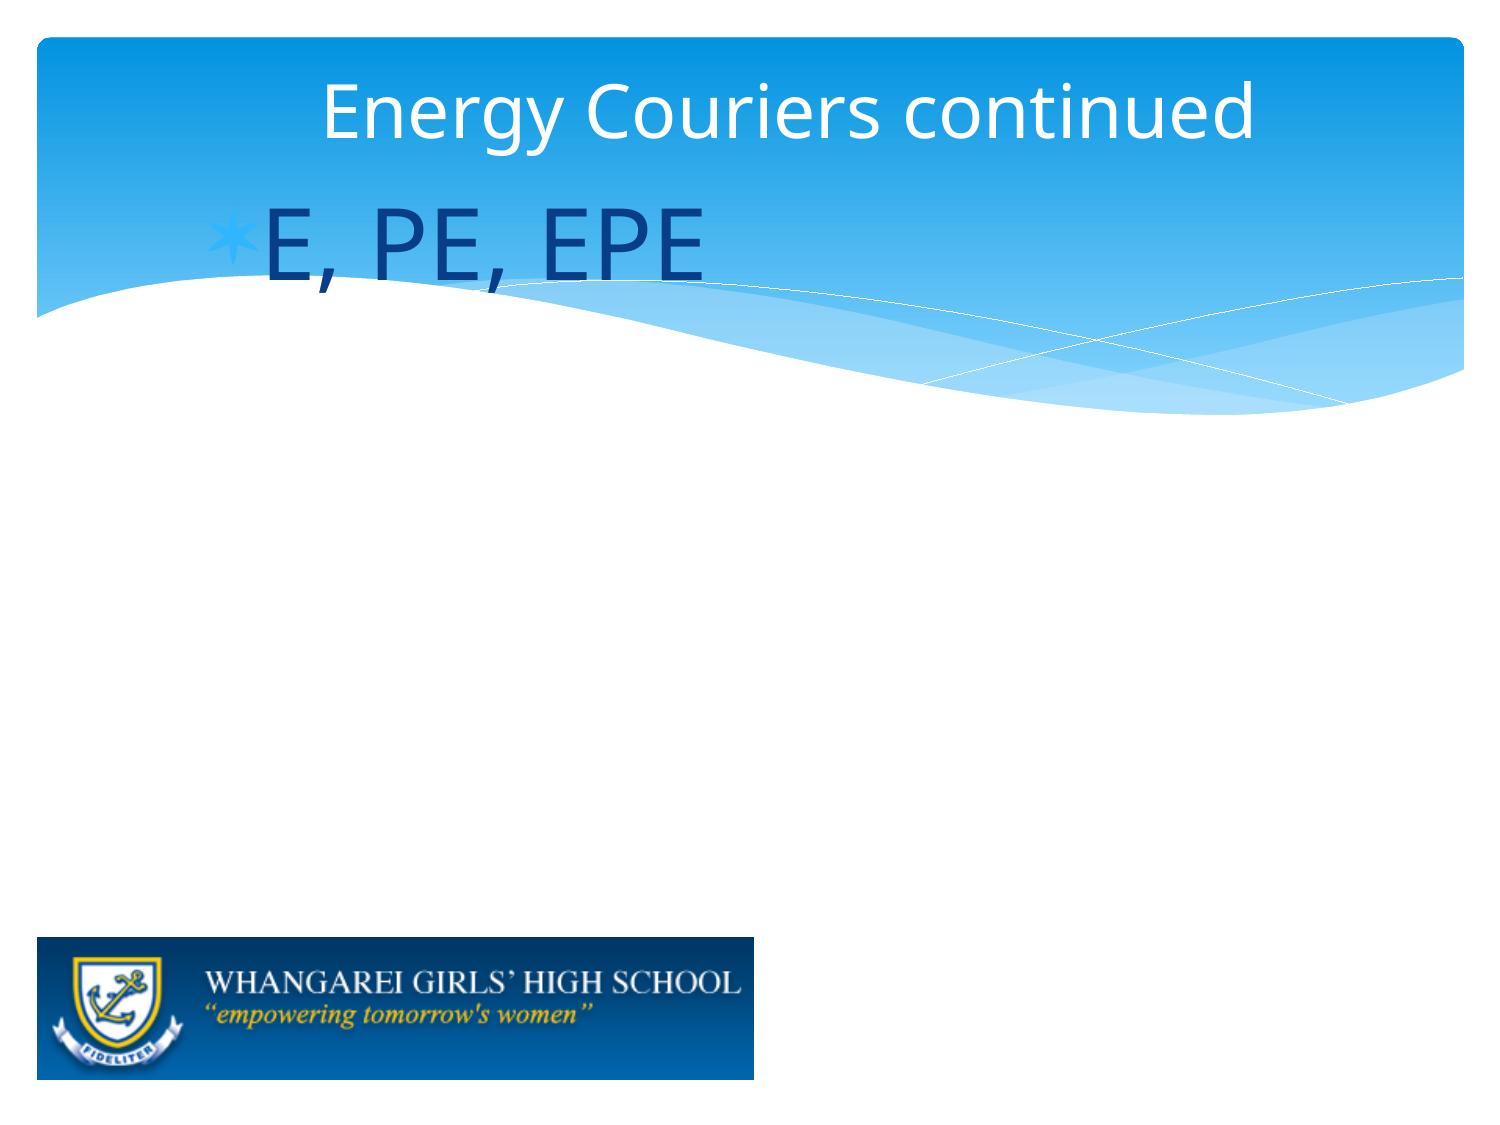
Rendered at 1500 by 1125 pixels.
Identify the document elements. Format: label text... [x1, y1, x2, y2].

title Energy Couriers continued [183, 0, 1395, 218]
list E, PE, EPE [194, 172, 1447, 1024]
picture [37, 937, 754, 1080]
